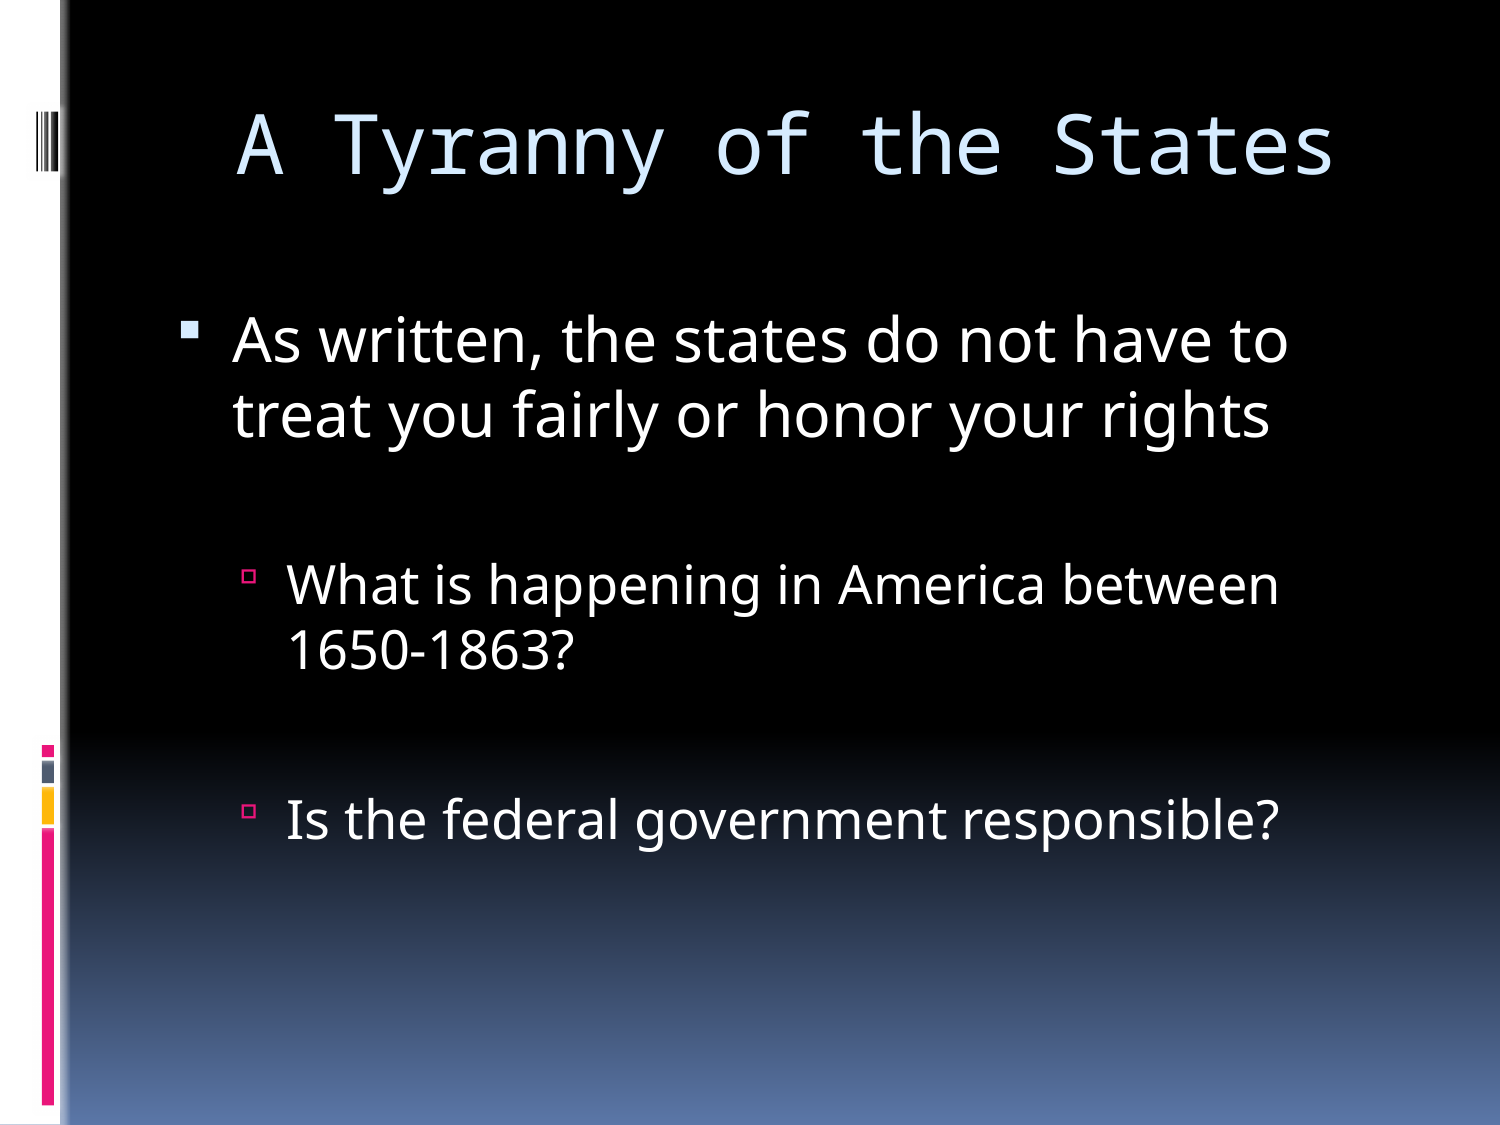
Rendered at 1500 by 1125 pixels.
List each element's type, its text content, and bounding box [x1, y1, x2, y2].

list As written, the states do not have to treat you fairly or honor your rights What is happening in America between 1650-1863? Is the federal government responsible? [150, 292, 1425, 1043]
title A Tyranny of the States [150, 83, 1425, 234]
